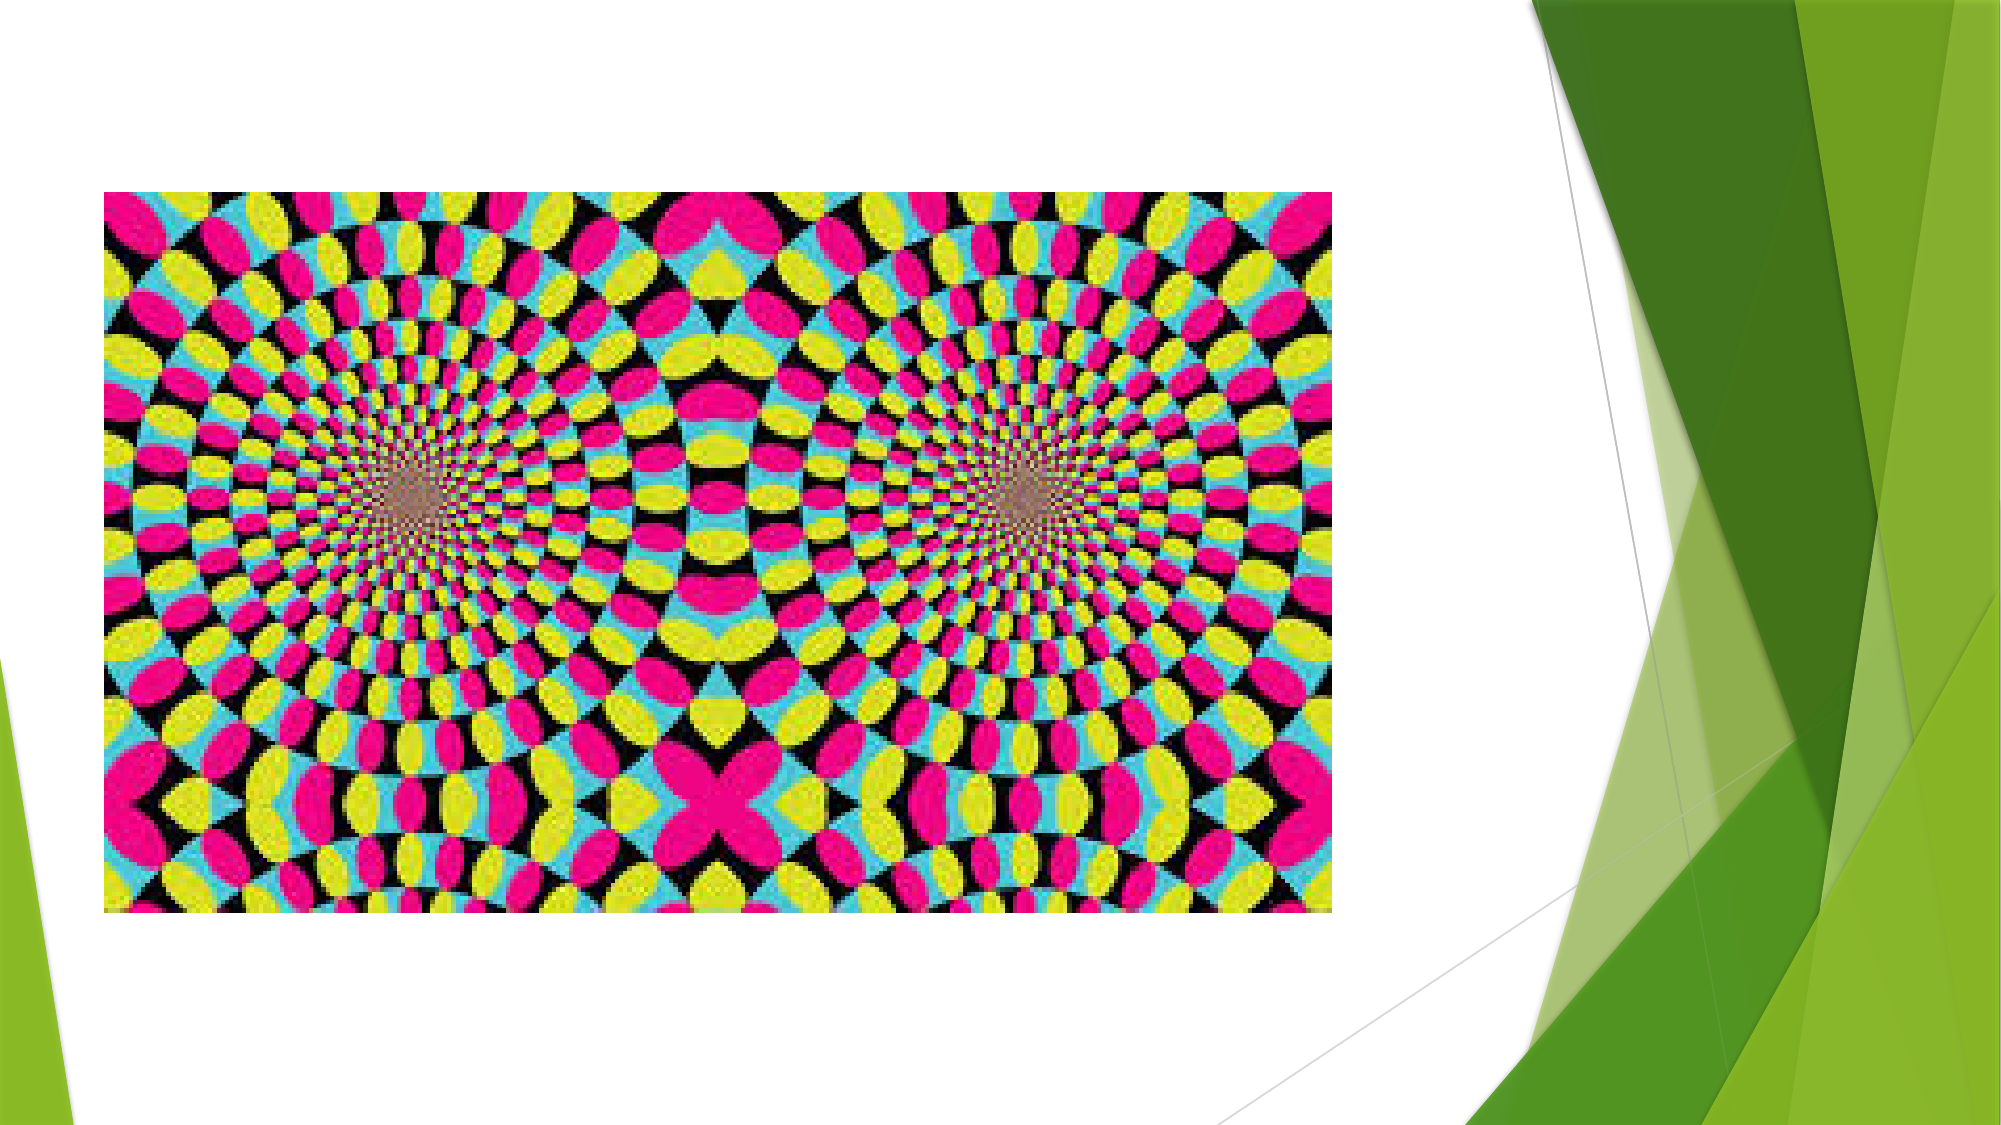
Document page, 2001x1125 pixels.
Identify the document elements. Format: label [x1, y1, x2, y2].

list [104, 191, 1333, 914]
text_box [0, 0, 2000, 1125]
